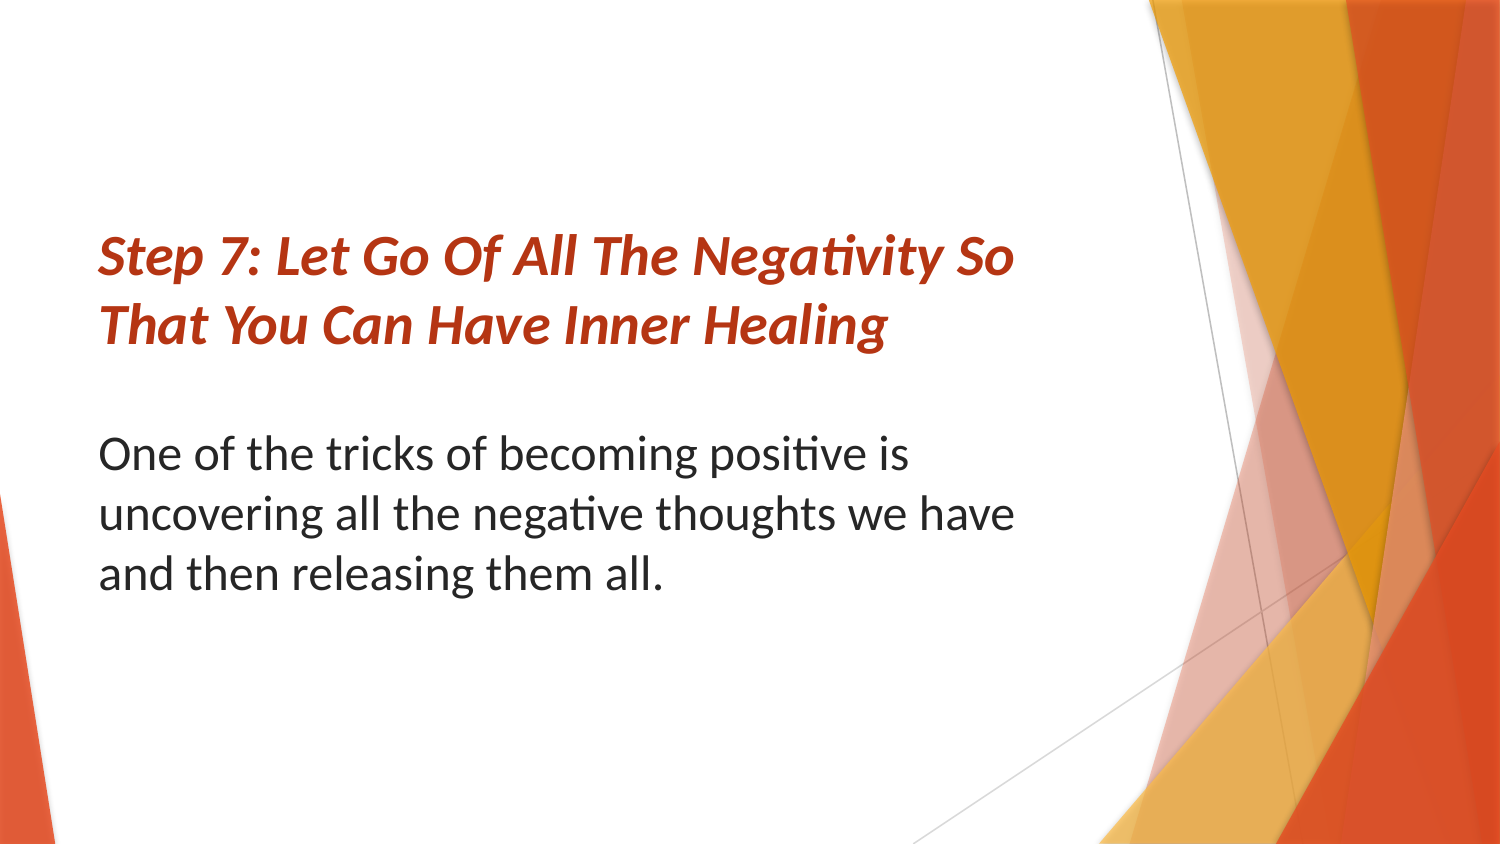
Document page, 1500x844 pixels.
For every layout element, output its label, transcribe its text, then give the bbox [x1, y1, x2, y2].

list One of the tricks of becoming positive is uncovering all the negative thoughts we have and then releasing them all. [83, 412, 1069, 772]
title Step 7: Let Go Of All The Negativity So That You Can Have Inner Healing [83, 209, 1141, 391]
